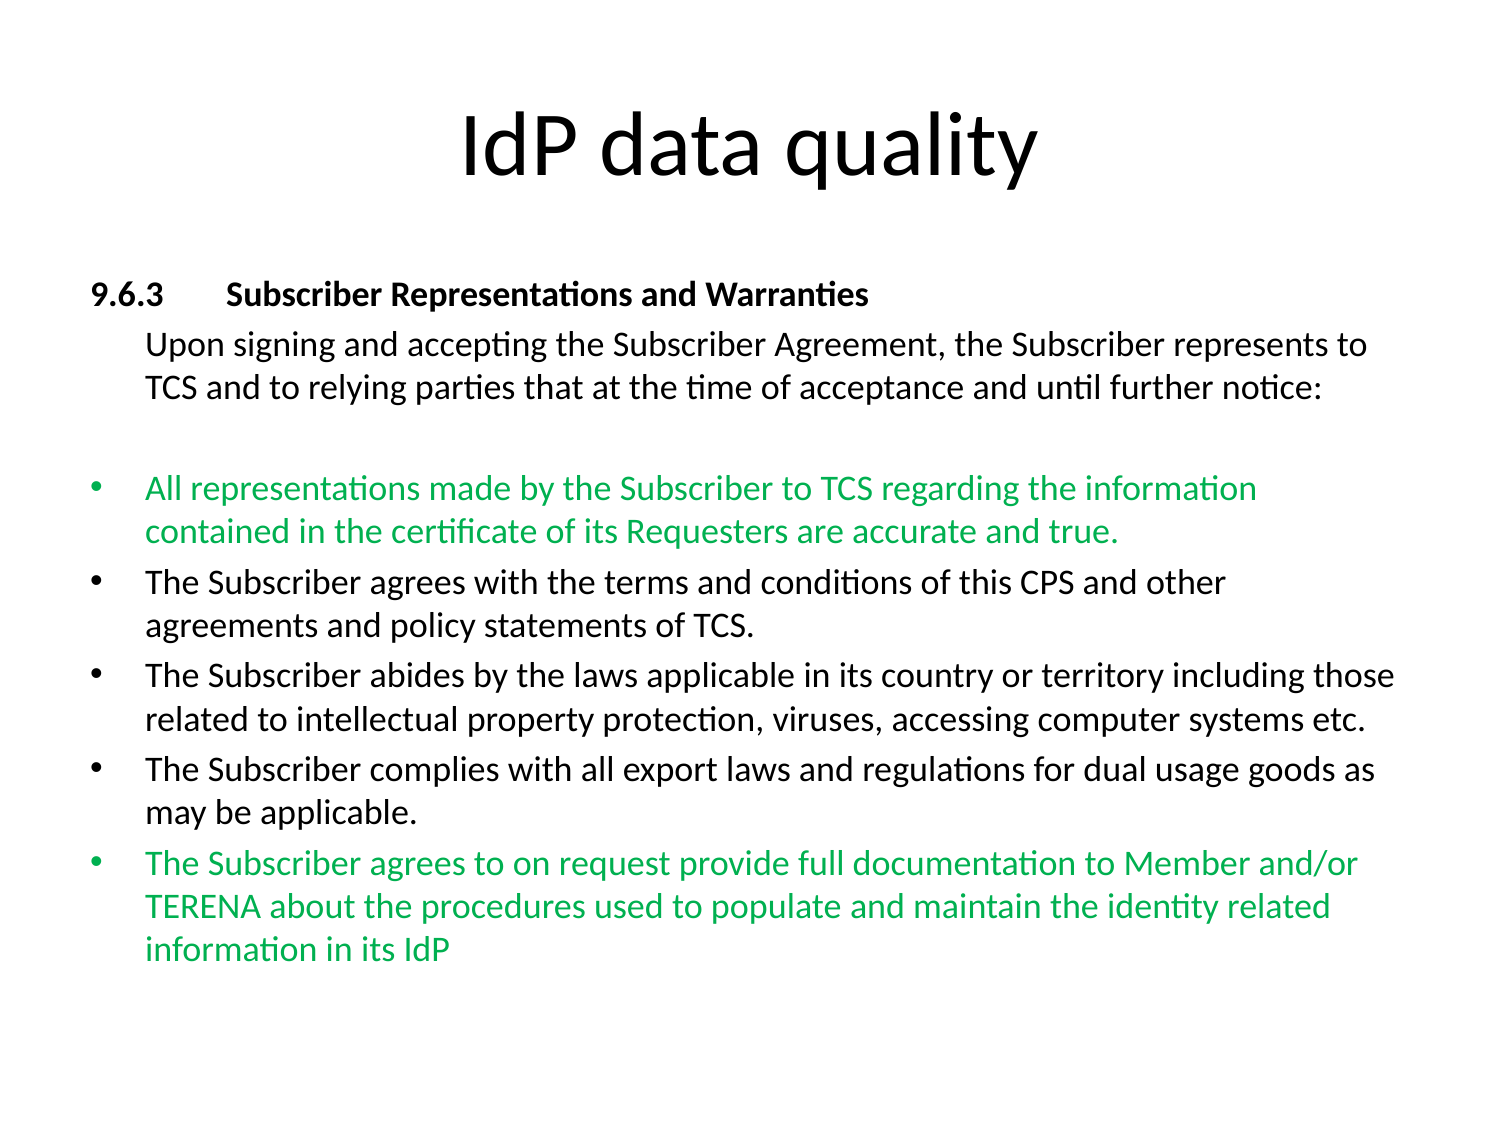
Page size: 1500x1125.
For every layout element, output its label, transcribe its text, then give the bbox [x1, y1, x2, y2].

title IdP data quality [75, 45, 1425, 233]
list 9.6.3 Subscriber Representations and Warranties Upon signing and accepting the Subscriber Agreement, the Subscriber represents to TCS and to relying parties that at the time of acceptance and until further notice: All representations made by the Subscriber to TCS regarding the information contained in the certificate of its Requesters are accurate and true. The Subscriber agrees with the terms and conditions of this CPS and other agreements and policy statements of TCS. The Subscriber abides by the laws applicable in its country or territory including those related to intellectual property protection, viruses, accessing computer systems etc. The Subscriber complies with all export laws and regulations for dual usage goods as may be applicable. The Subscriber agrees to on request provide full documentation to Member and/or TERENA about the procedures used to populate and maintain the identity related information in its IdP [75, 262, 1425, 1005]
